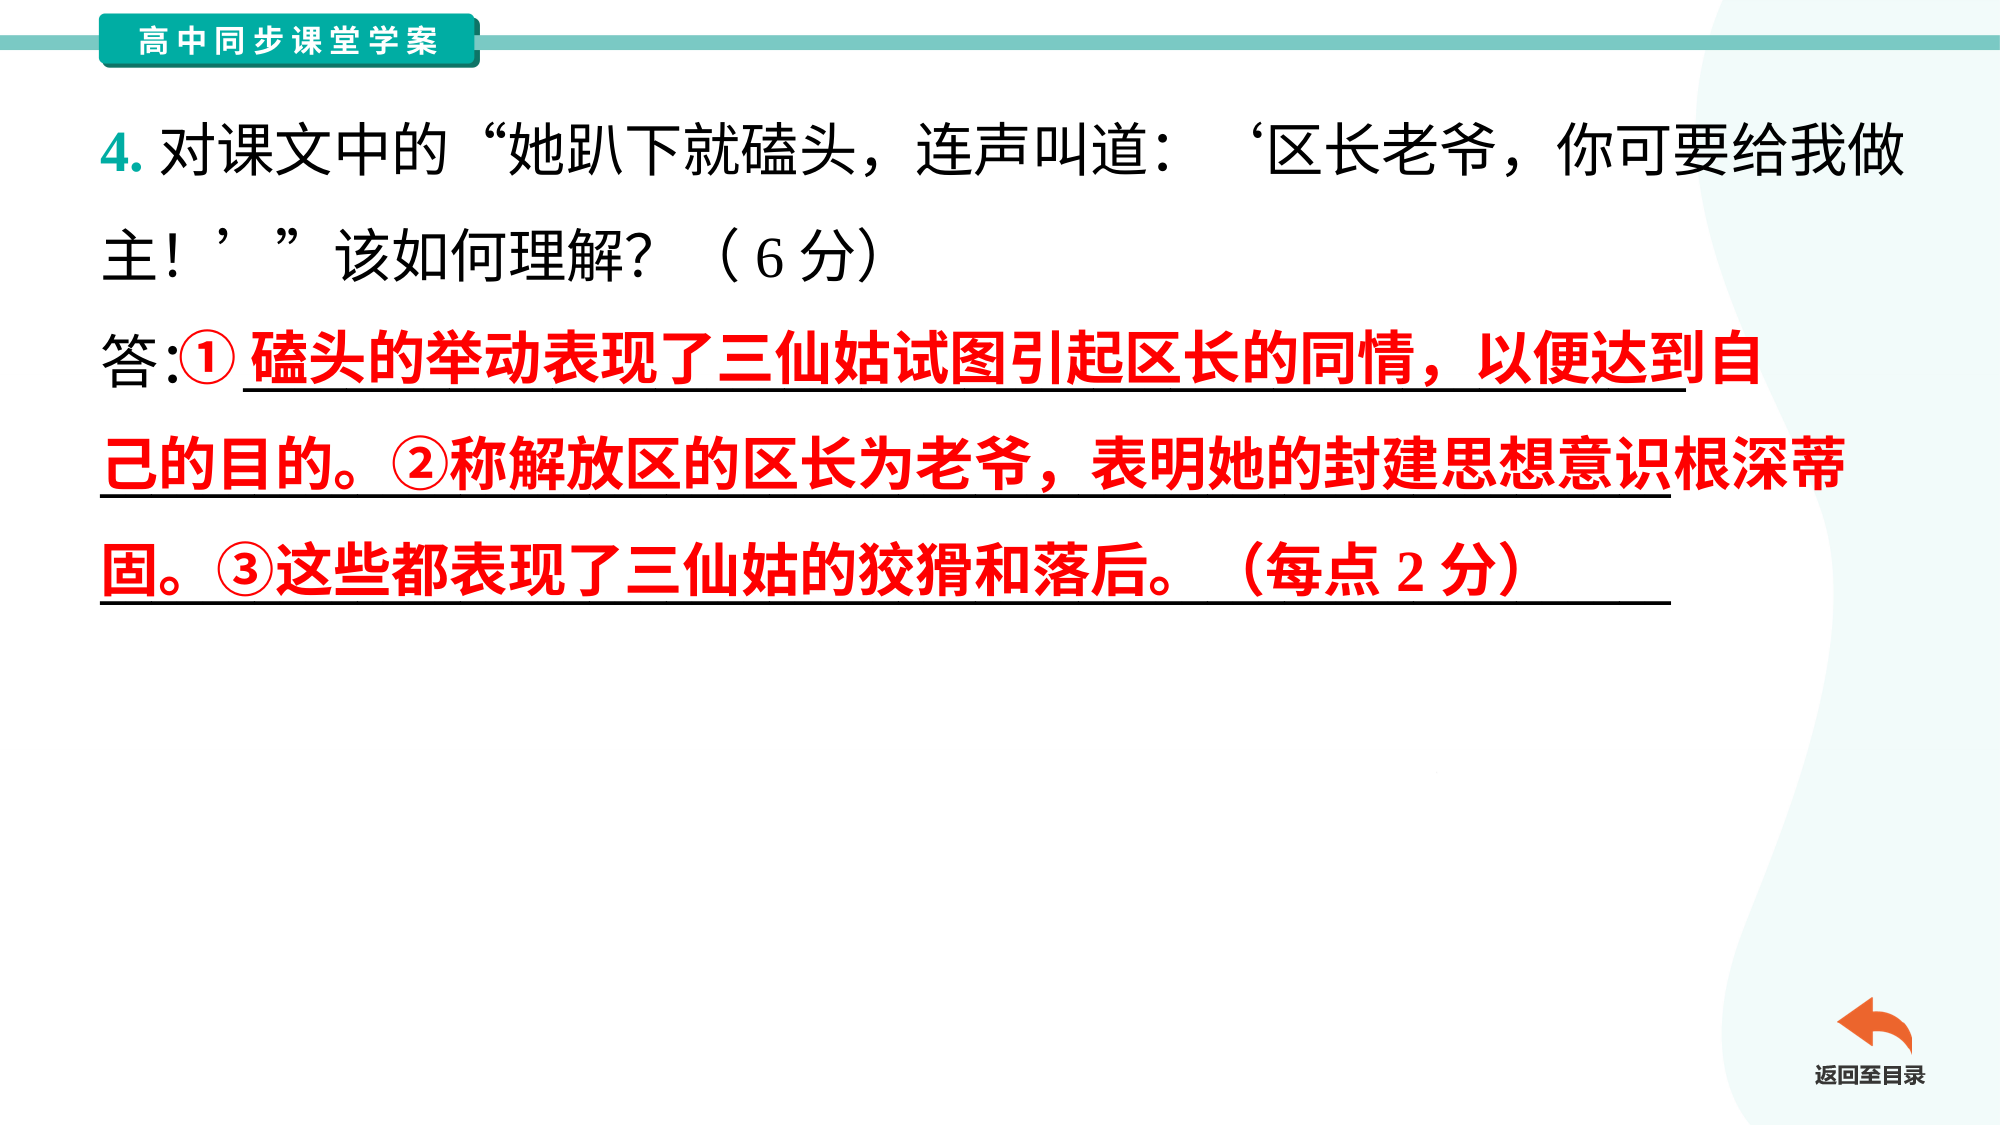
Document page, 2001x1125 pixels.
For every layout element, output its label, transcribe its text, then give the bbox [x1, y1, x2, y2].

text_box 4.对课文中的“她趴下就磕头，连声叫道：‘区长老爷，你可要给我做 主！’”该如何理解？（6分） 答： ________________________________________________________ _____________________________________________________________ _____________________________________________________________ [100, 76, 1899, 284]
text_box ①磕头的举动表现了三仙姑试图引起区长的同情，以便达到自 己的目的。②称解放区的区长为老爷，表明她的封建思想意识根深蒂 固。③这些都表现了三仙姑的狡猾和落后。（每点2分） [100, 284, 1899, 604]
text_box 4.对课文中的“她趴下就磕头，连声叫道：‘区长老爷，你可要给我做 主！’”该如何理解？（6分） 答： ________________________________________________________ _____________________________________________________________ _____________________________________________________________ [100, 604, 1899, 608]
picture [0, 0, 2000, 1125]
